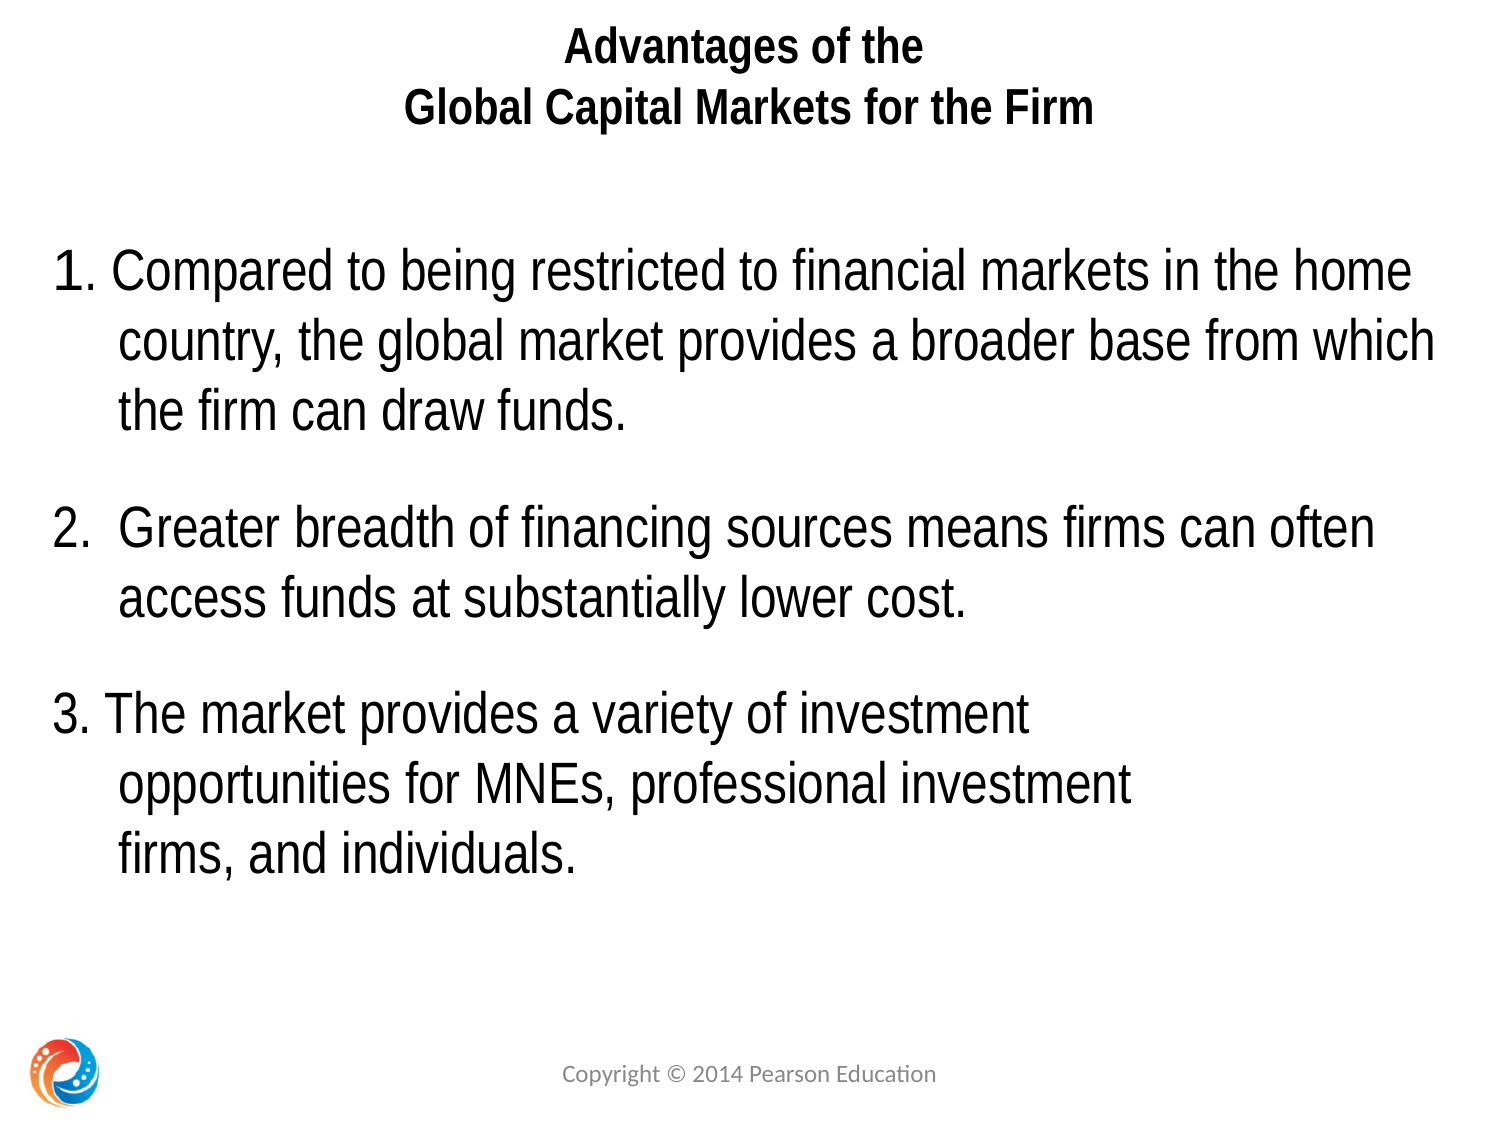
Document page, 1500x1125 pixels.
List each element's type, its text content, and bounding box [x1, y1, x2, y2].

subtitle 1. Compared to being restricted to financial markets in the home country, the global market provides a broader base from which the firm can draw funds. Greater breadth of financing sources means firms can often access funds at substantially lower cost. 3. The market provides a variety of investment opportunities for MNEs, professional investment firms, and individuals. [37, 224, 1463, 1051]
title Advantages of the Global Capital Markets for the Firm [112, 4, 1388, 143]
picture [23, 1032, 105, 1111]
footer Copyright © 2014 Pearson Education [512, 1042, 988, 1103]
